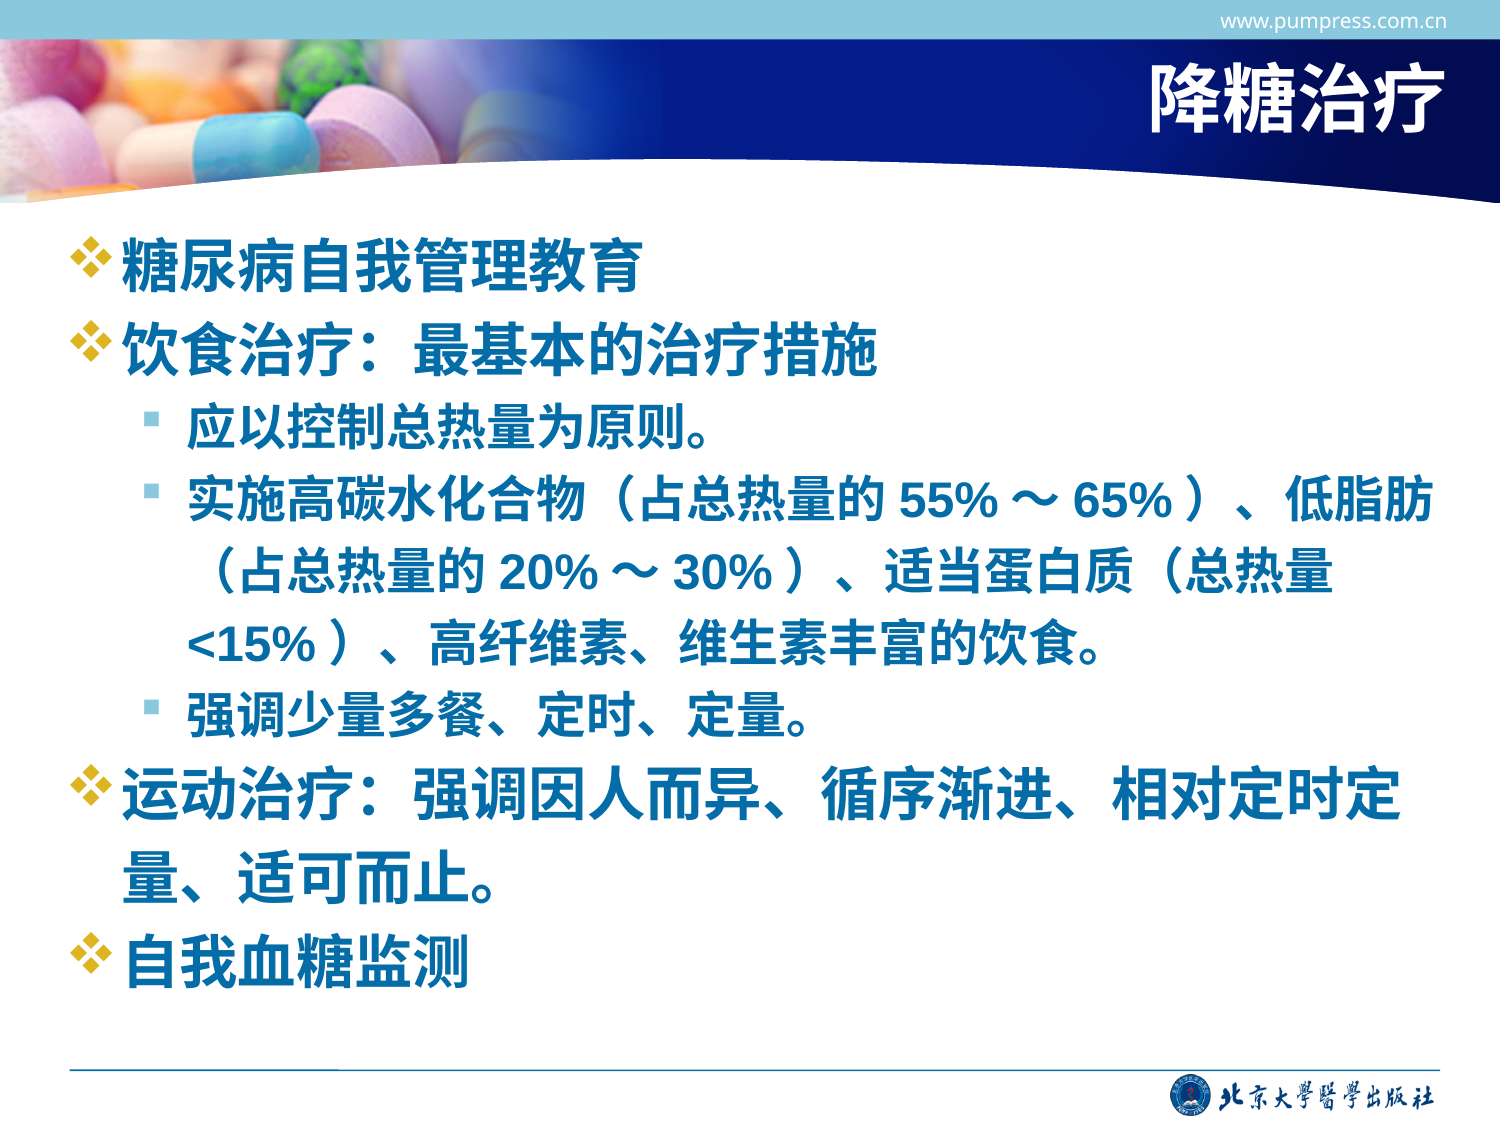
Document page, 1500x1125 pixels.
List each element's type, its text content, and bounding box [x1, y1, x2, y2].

picture [0, 40, 1500, 203]
slide_number www.pumpress.com.cn [1024, 0, 1463, 38]
title 降糖治疗 [137, 49, 1463, 143]
picture [1170, 1074, 1436, 1118]
list 糖尿病自我管理教育 饮食治疗：最基本的治疗措施 应以控制总热量为原则。 实施高碳水化合物（占总热量的55%～65%）、低脂肪（占总热量的20%～30%）、适当蛋白质（总热量<15%）、高纤维素、维生素丰富的饮食。 强调少量多餐、定时、定量。 运动治疗：强调因人而异、循序渐进、相对定时定量、适可而止。 自我血糖监测 [49, 207, 1463, 1071]
